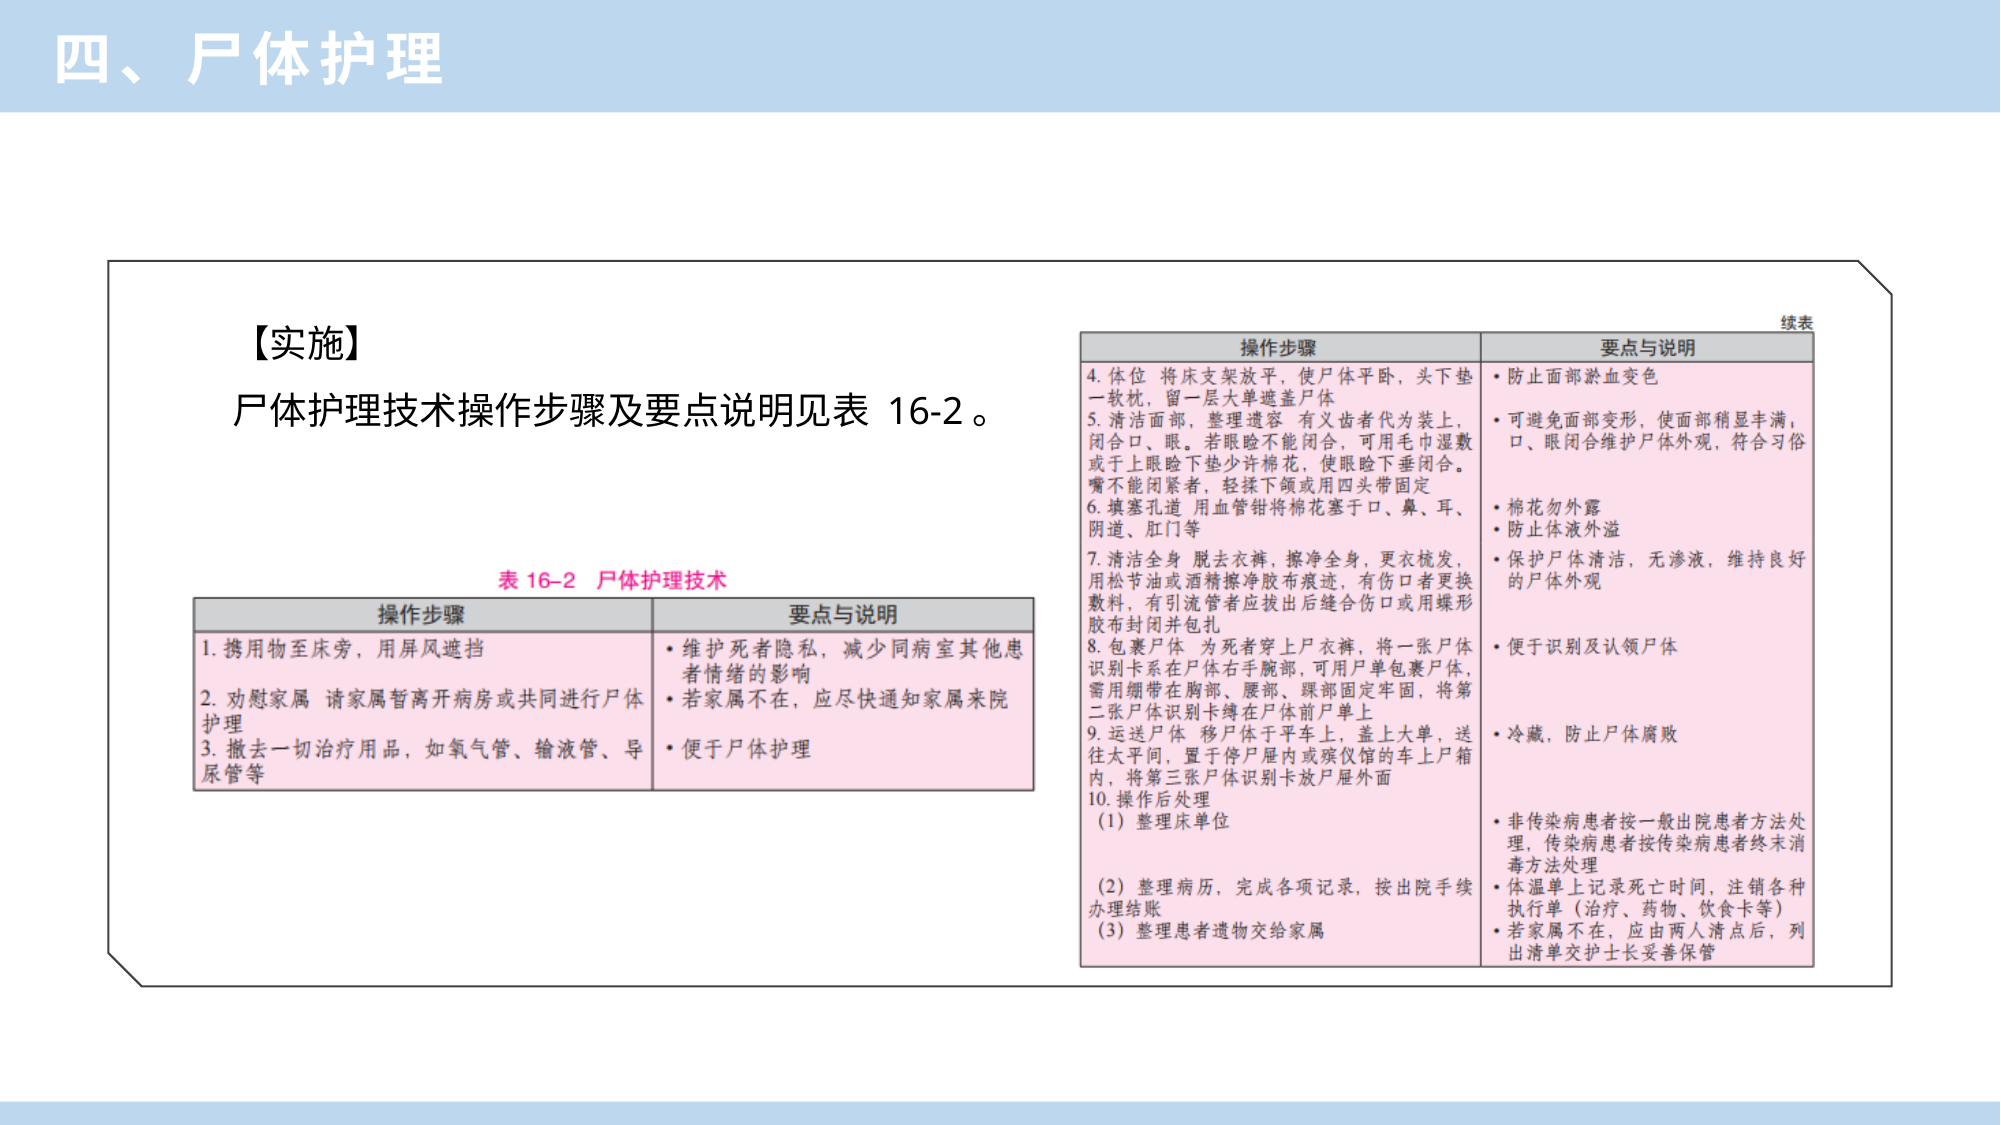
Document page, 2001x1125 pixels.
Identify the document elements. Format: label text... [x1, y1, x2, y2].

picture [1068, 311, 1830, 976]
text_box 四、尸体护理 [41, 16, 456, 98]
text_box [107, 259, 1893, 988]
text_box 【实施】 尸体护理技术操作步骤及要点说明见表 16-2。 [142, 289, 1820, 440]
picture [185, 563, 1047, 798]
